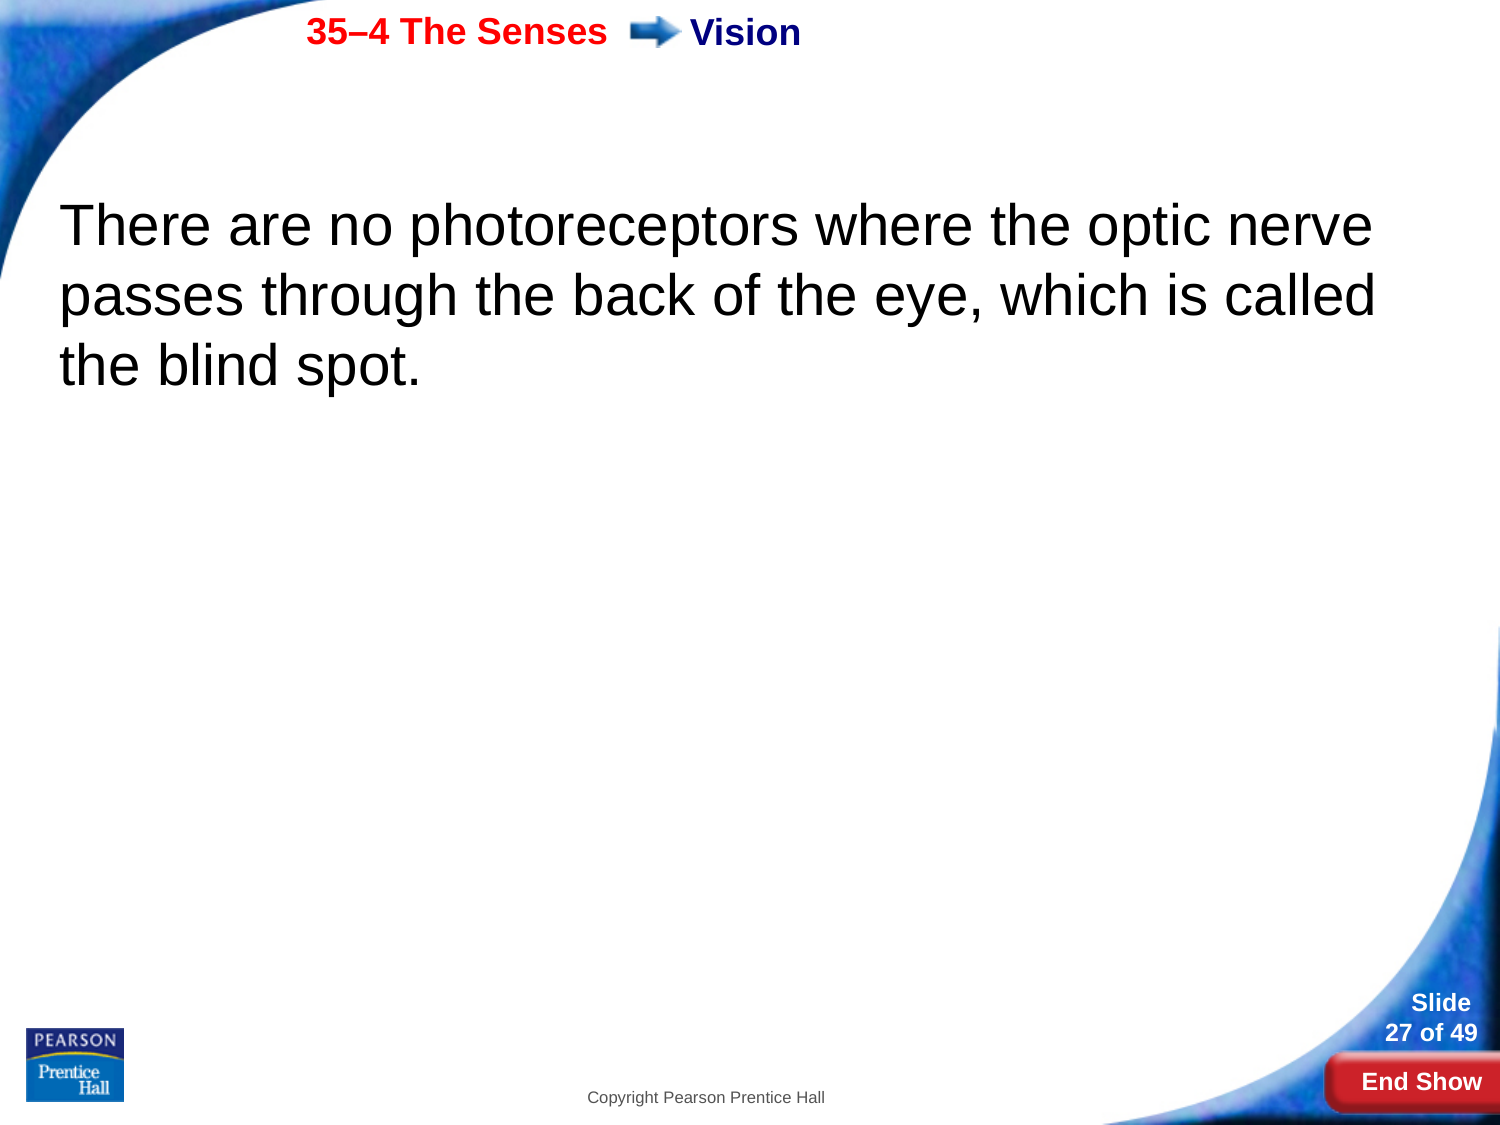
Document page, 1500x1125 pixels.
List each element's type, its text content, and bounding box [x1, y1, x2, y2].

picture [0, 0, 1500, 1125]
list There are no photoreceptors where the optic nerve passes through the back of the eye, which is called the blind spot. [44, 179, 1463, 976]
footer Copyright Pearson Prentice Hall [468, 1078, 945, 1105]
title Vision [674, 0, 1344, 76]
